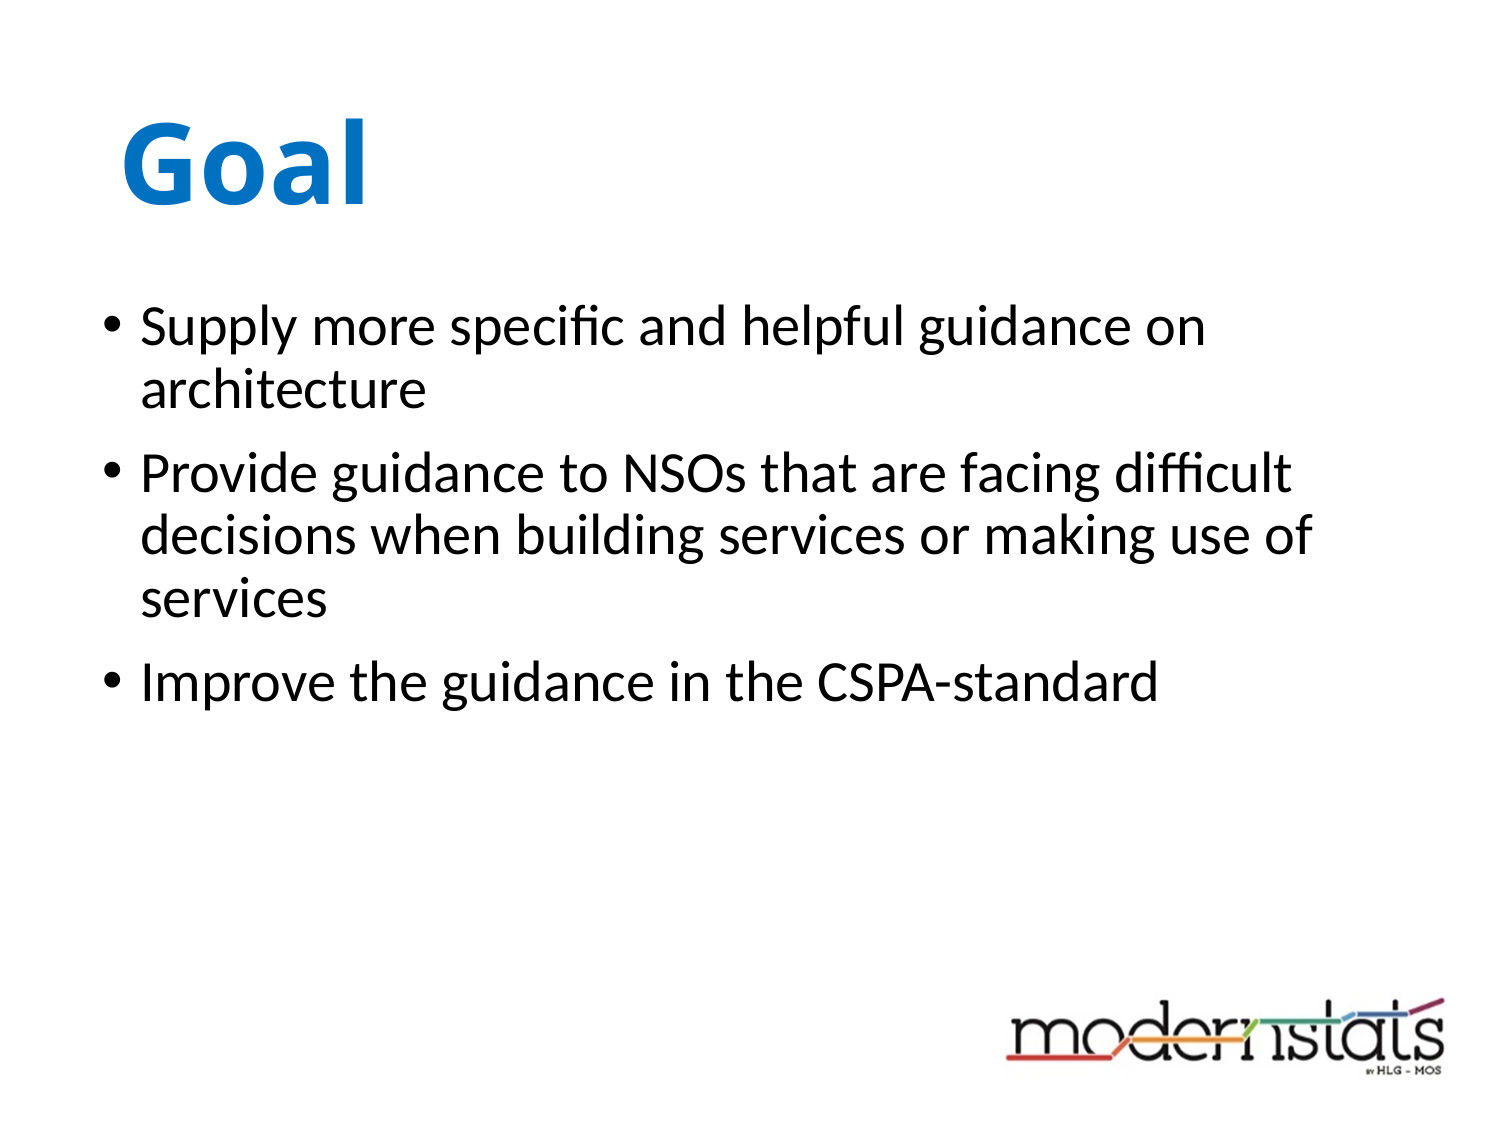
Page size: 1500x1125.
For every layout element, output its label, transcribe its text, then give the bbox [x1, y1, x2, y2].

title Goal [103, 59, 1397, 278]
list Supply more specific and helpful guidance on architecture Provide guidance to NSOs that are facing difficult decisions when building services or making use of services Improve the guidance in the CSPA-standard [87, 287, 1365, 1000]
picture [1005, 992, 1445, 1078]
